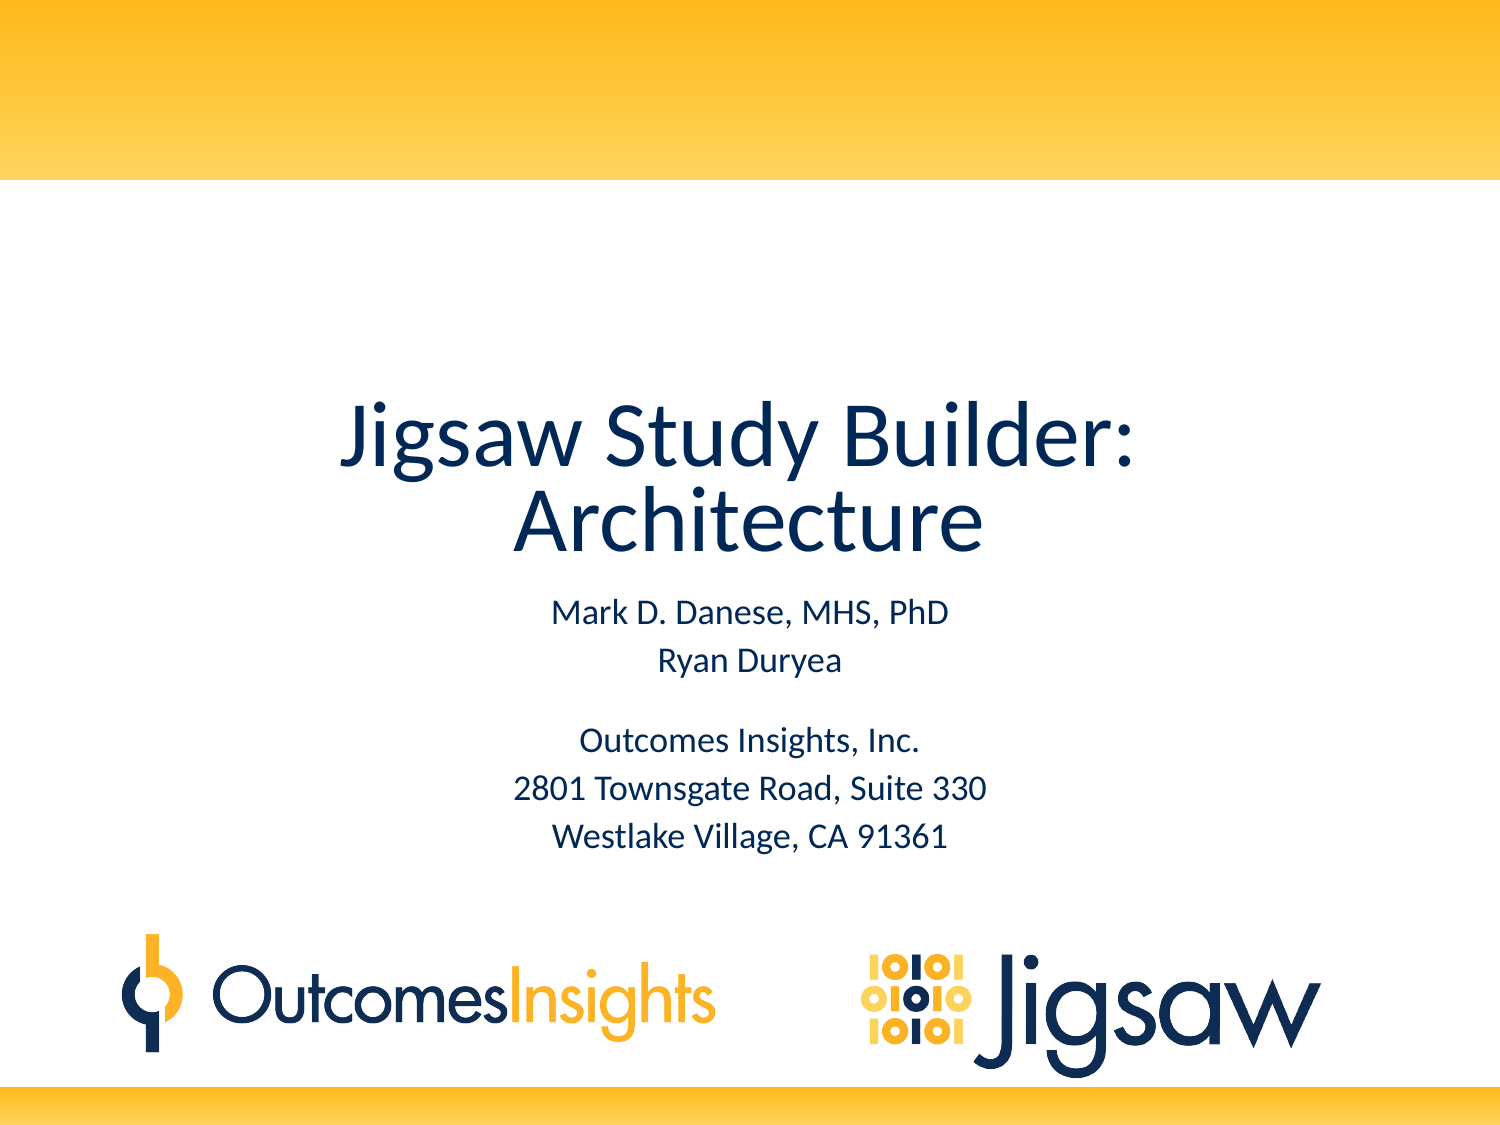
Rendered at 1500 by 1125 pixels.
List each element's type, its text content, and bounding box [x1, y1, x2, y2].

subtitle Mark D. Danese, MHS, PhD Ryan Duryea Outcomes Insights, Inc. 2801 Townsgate Road, Suite 330 Westlake Village, CA 91361 [187, 590, 1313, 863]
picture [101, 920, 727, 1068]
picture [848, 937, 1329, 1085]
title Jigsaw Study Builder: Architecture [112, 184, 1388, 576]
